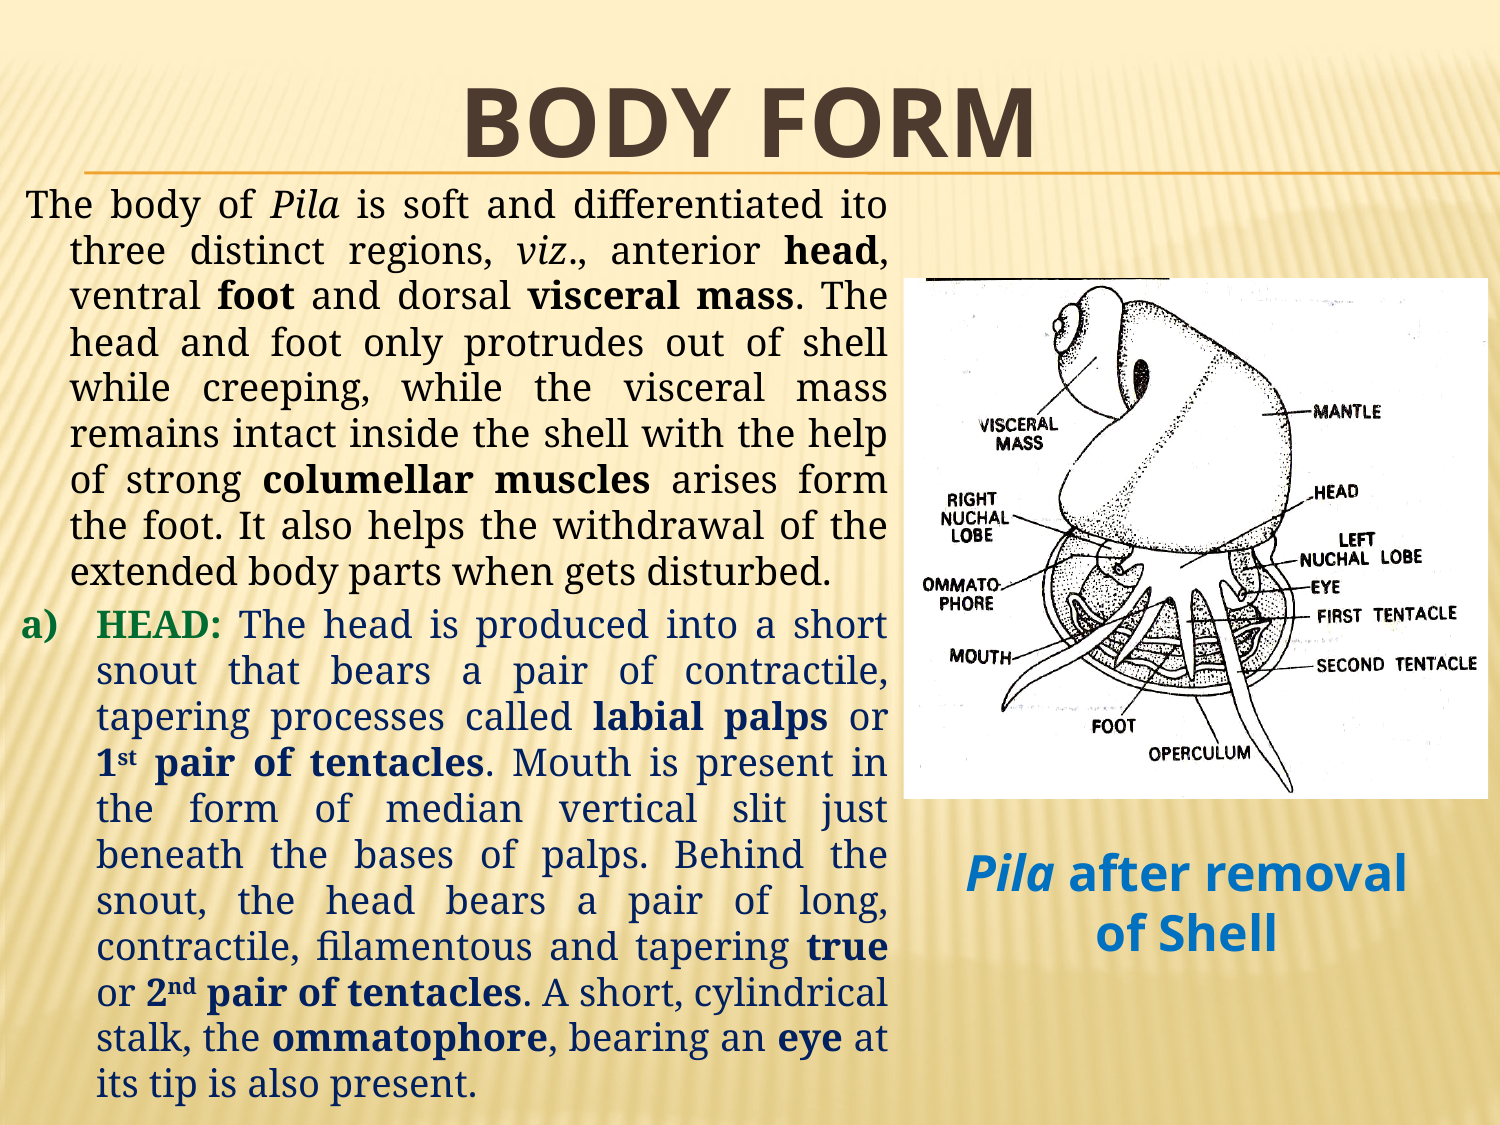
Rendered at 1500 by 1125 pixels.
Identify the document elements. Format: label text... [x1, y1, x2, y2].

text_box Pila after removal of Shell [927, 834, 1447, 969]
title Body Form [0, 53, 1500, 185]
list The body of Pila is soft and differentiated ito three distinct regions, viz., anterior head, ventral foot and dorsal visceral mass. The head and foot only protrudes out of shell while creeping, while the visceral mass remains intact inside the shell with the help of strong columellar muscles arises form the foot. It also helps the withdrawal of the extended body parts when gets disturbed. HEAD: The head is produced into a short snout that bears a pair of contractile, tapering processes called labial palps or 1st pair of tentacles. Mouth is present in the form of median vertical slit just beneath the bases of palps. Behind the snout, the head bears a pair of long, contractile, filamentous and tapering true or 2nd pair of tentacles. A short, cylindrical stalk, the ommatophore, bearing an eye at its tip is also present. [0, 172, 904, 1125]
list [903, 278, 1489, 799]
